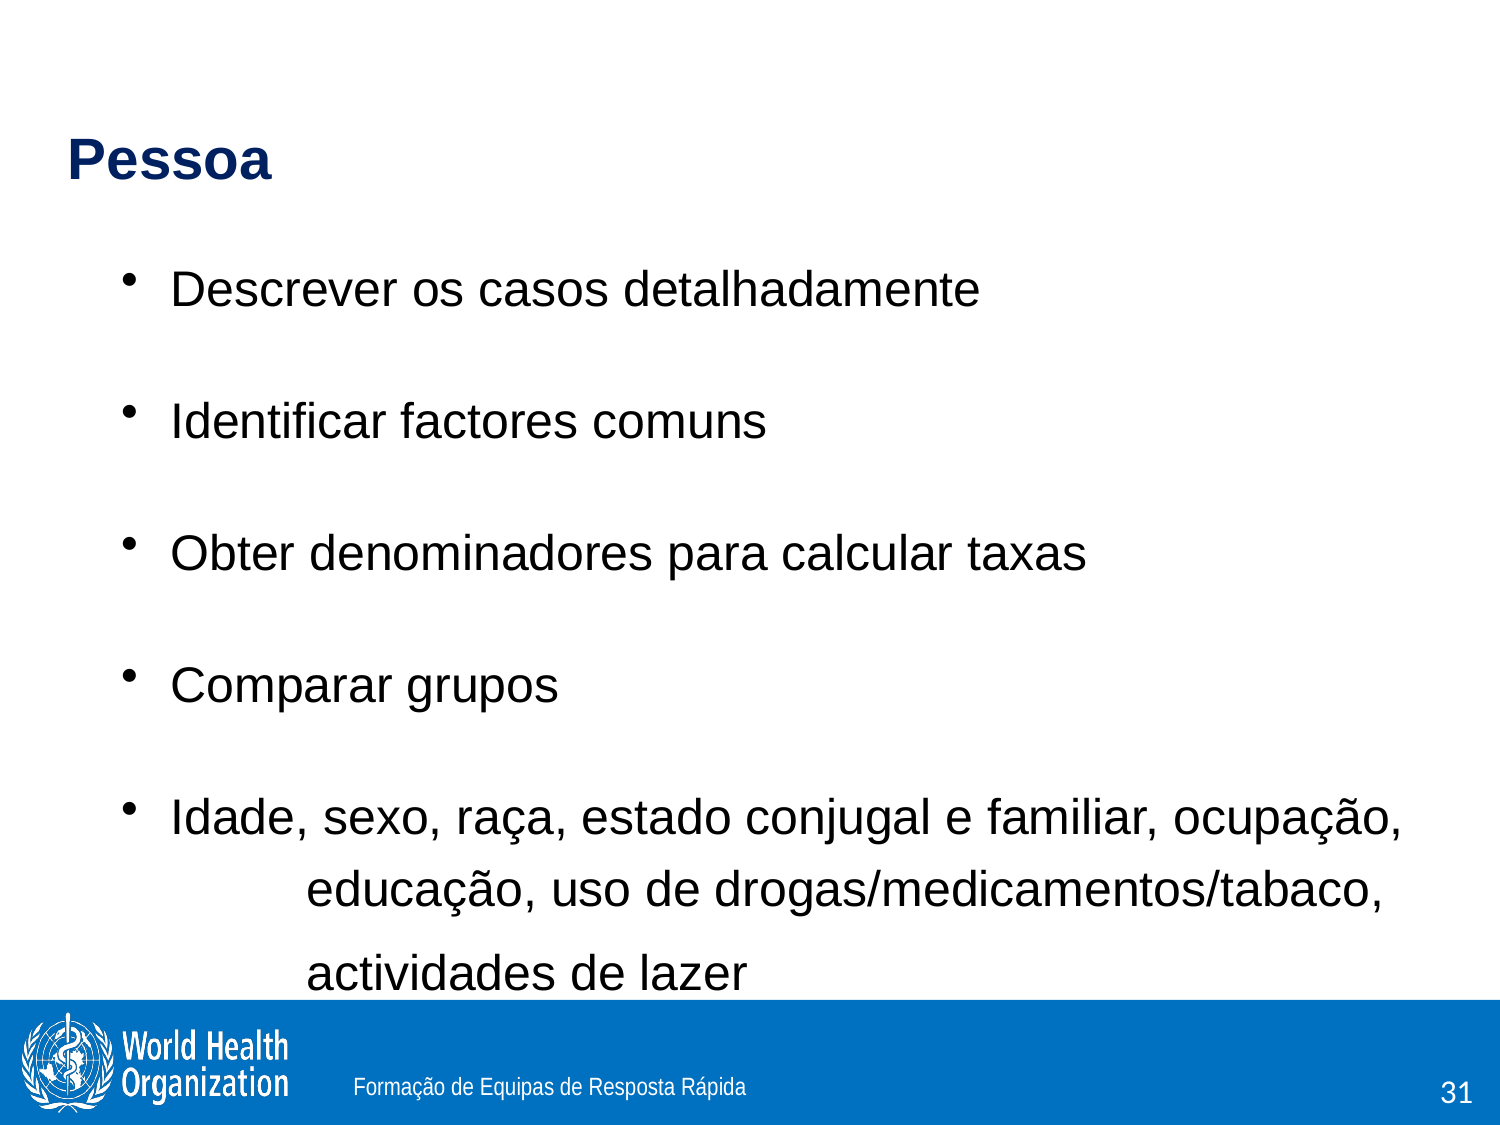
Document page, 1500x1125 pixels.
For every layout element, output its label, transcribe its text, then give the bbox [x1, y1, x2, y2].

text_box Pessoa [53, 113, 384, 199]
picture [21, 1012, 288, 1113]
text_box Descrever os casos detalhadamente Identificar factores comuns Obter denominadores para calcular taxas Comparar grupos Idade, sexo, raça, estado conjugal e familiar, ocupação, educação, uso de drogas/medicamentos/tabaco, actividades de lazer [66, 176, 1420, 1008]
